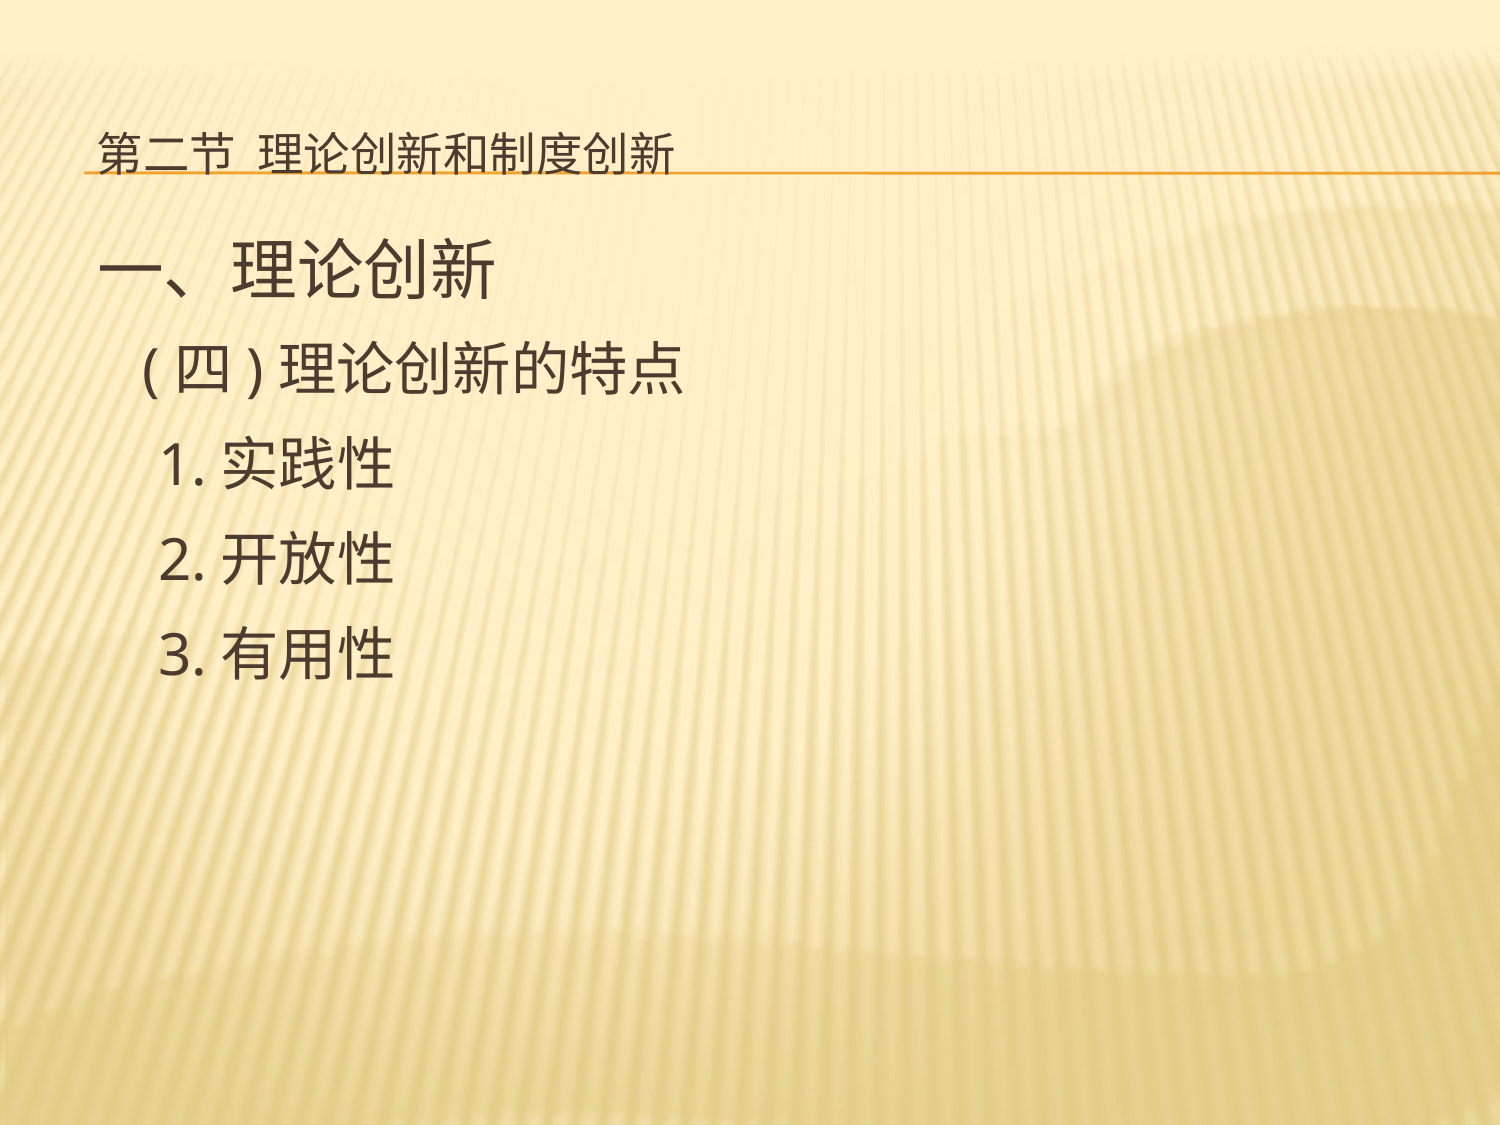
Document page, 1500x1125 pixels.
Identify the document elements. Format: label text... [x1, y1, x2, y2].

list 一、理论创新 (四)理论创新的特点 1.实践性 2.开放性 3.有用性 [81, 219, 1433, 1060]
title 第二节 理论创新和制度创新 [82, 117, 1432, 219]
